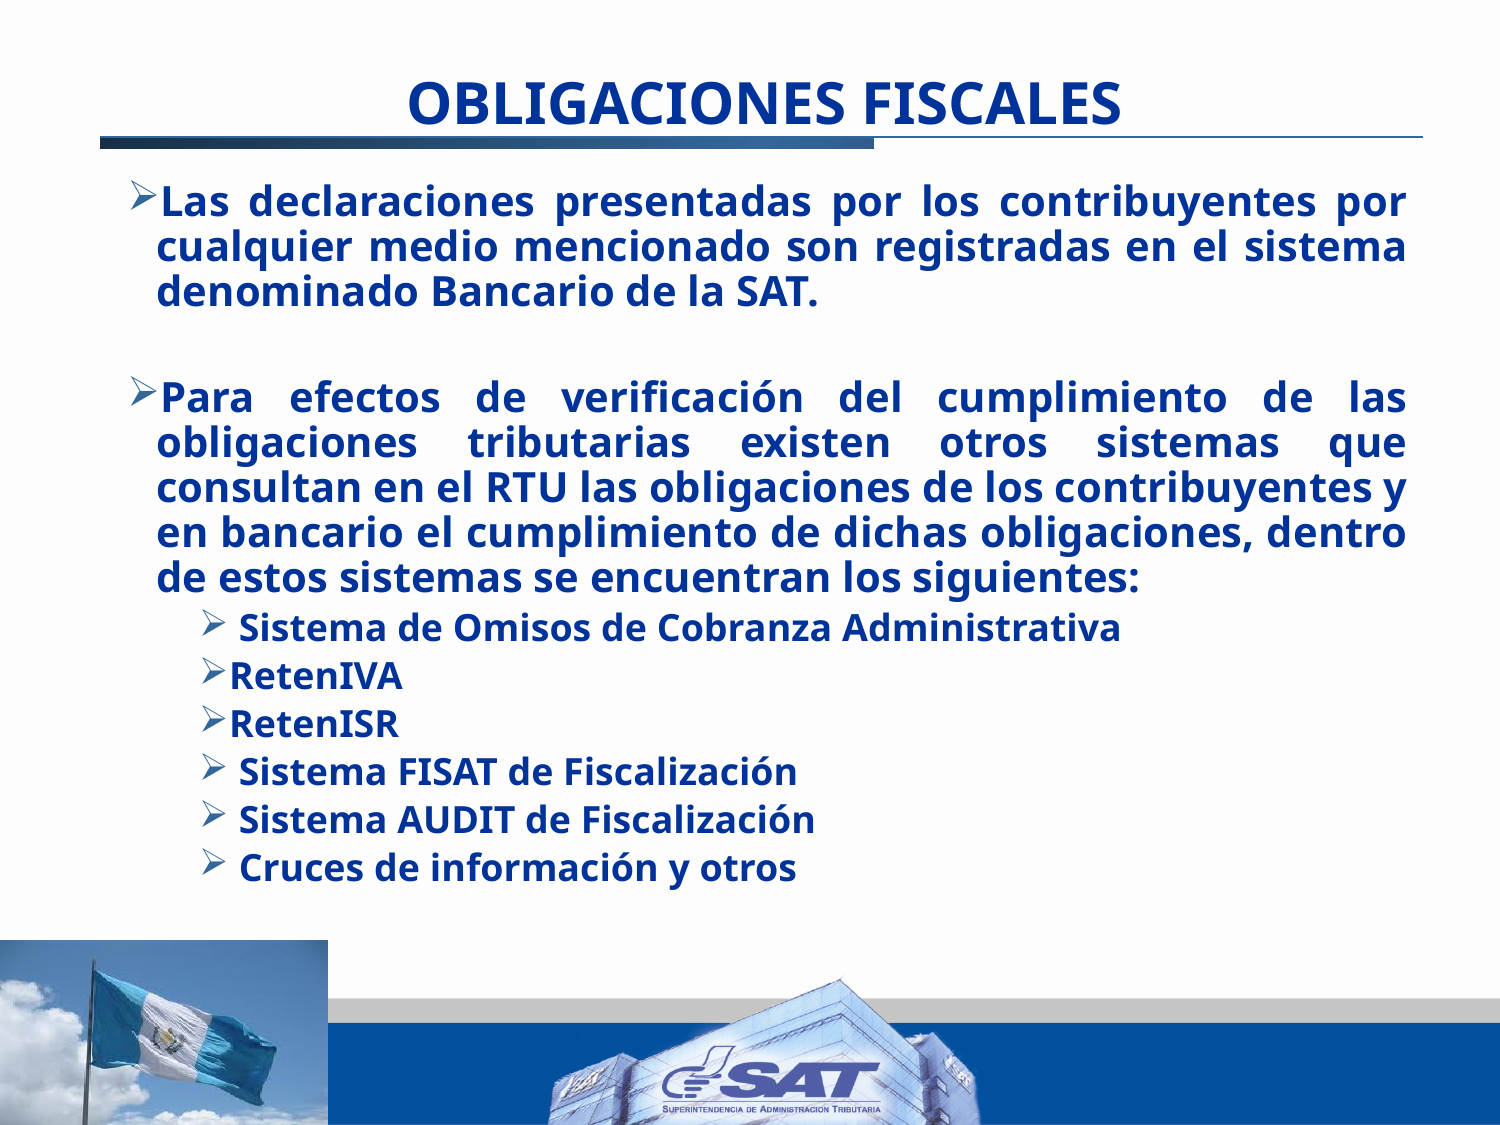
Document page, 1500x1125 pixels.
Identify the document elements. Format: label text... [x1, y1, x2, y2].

title OBLIGACIONES FISCALES [93, 30, 1436, 144]
list Las declaraciones presentadas por los contribuyentes por cualquier medio mencionado son registradas en el sistema denominado Bancario de la SAT. Para efectos de verificación del cumplimiento de las obligaciones tributarias existen otros sistemas que consultan en el RTU las obligaciones de los contribuyentes y en bancario el cumplimiento de dichas obligaciones, dentro de estos sistemas se encuentran los siguientes: Sistema de Omisos de Cobranza Administrativa RetenIVA RetenISR Sistema FISAT de Fiscalización Sistema AUDIT de Fiscalización Cruces de información y otros [111, 172, 1424, 962]
picture [0, 0, 1500, 1125]
